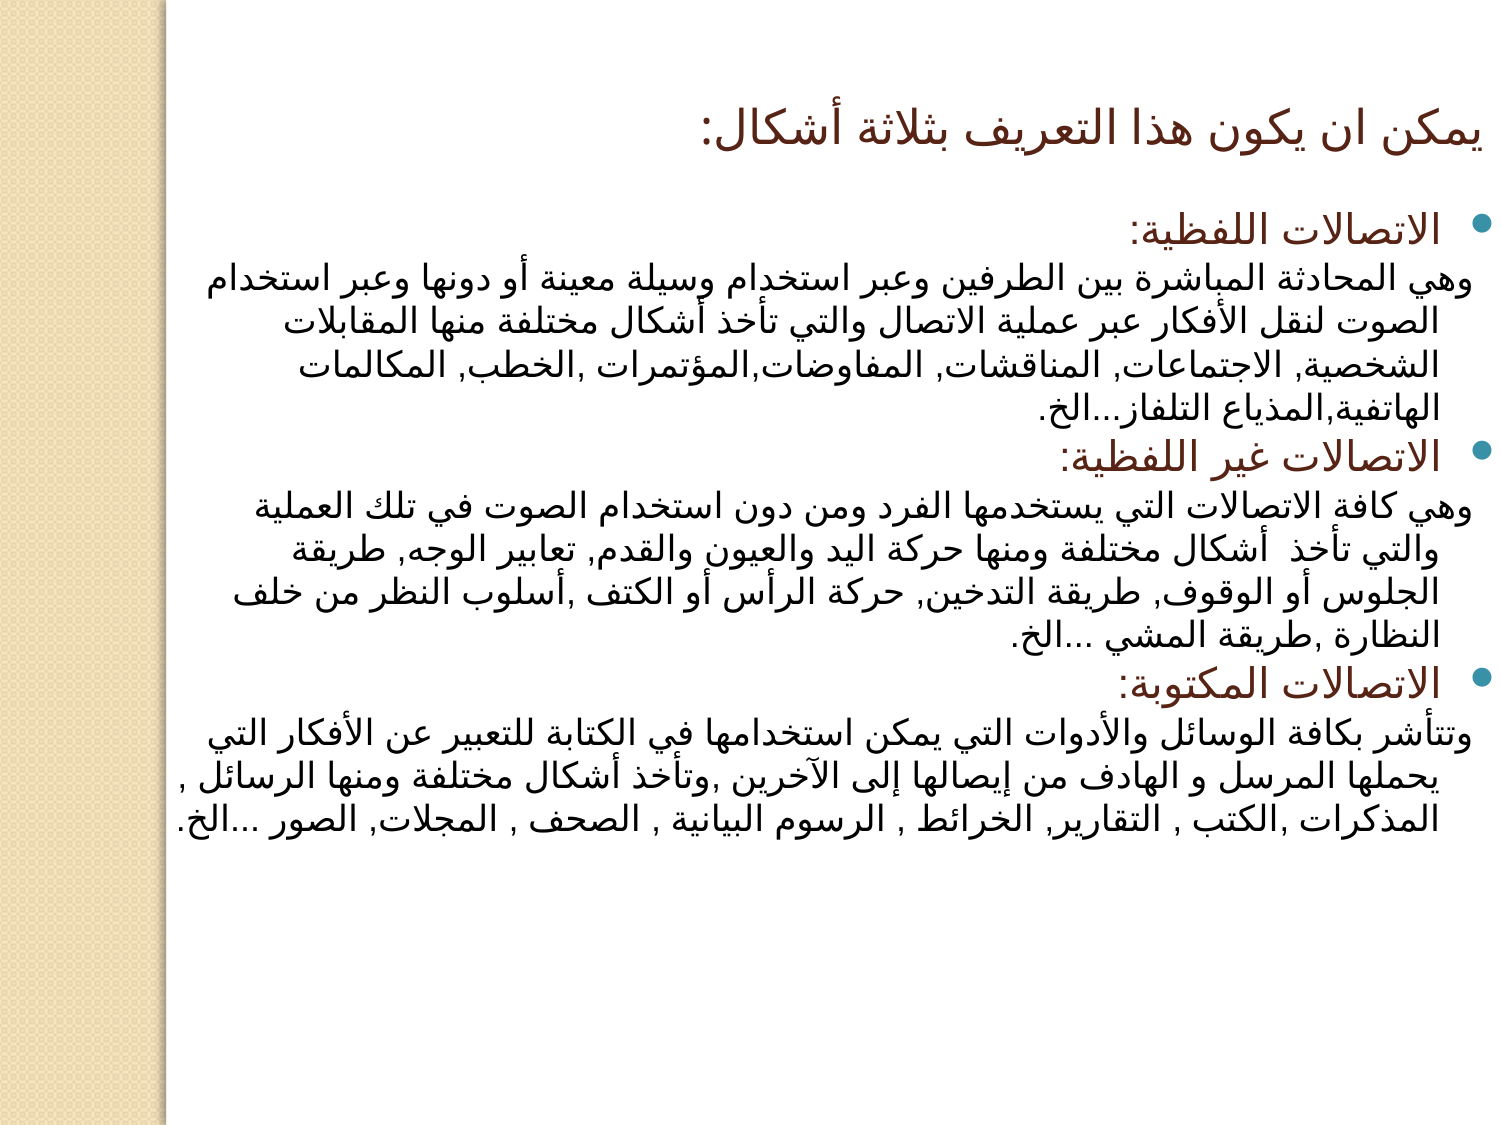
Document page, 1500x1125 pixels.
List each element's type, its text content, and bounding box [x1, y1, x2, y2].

list يمكن ان يكون هذا التعريف بثلاثة أشكال: الاتصالات اللفظية: وهي المحادثة المباشرة بين الطرفين وعبر استخدام وسيلة معينة أو دونها وعبر استخدام الصوت لنقل الأفكار عبر عملية الاتصال والتي تأخذ أشكال مختلفة منها المقابلات الشخصية, الاجتماعات, المناقشات, المفاوضات,المؤتمرات ,الخطب, المكالمات الهاتفية,المذياع التلفاز...الخ. الاتصالات غير اللفظية: وهي كافة الاتصالات التي يستخدمها الفرد ومن دون استخدام الصوت في تلك العملية والتي تأخذ أشكال مختلفة ومنها حركة اليد والعيون والقدم, تعابير الوجه, طريقة الجلوس أو الوقوف, طريقة التدخين, حركة الرأس أو الكتف ,أسلوب النظر من خلف النظارة ,طريقة المشي ...الخ. الاتصالات المكتوبة: وتتأشر بكافة الوسائل والأدوات التي يمكن استخدامها في الكتابة للتعبير عن الأفكار التي يحملها المرسل و الهادف من إيصالها إلى الآخرين ,وتأخذ أشكال مختلفة ومنها الرسائل , المذكرات ,الكتب , التقارير, الخرائط , الرسوم البيانية , الصحف , المجلات, الصور ...الخ. [150, 78, 1500, 911]
